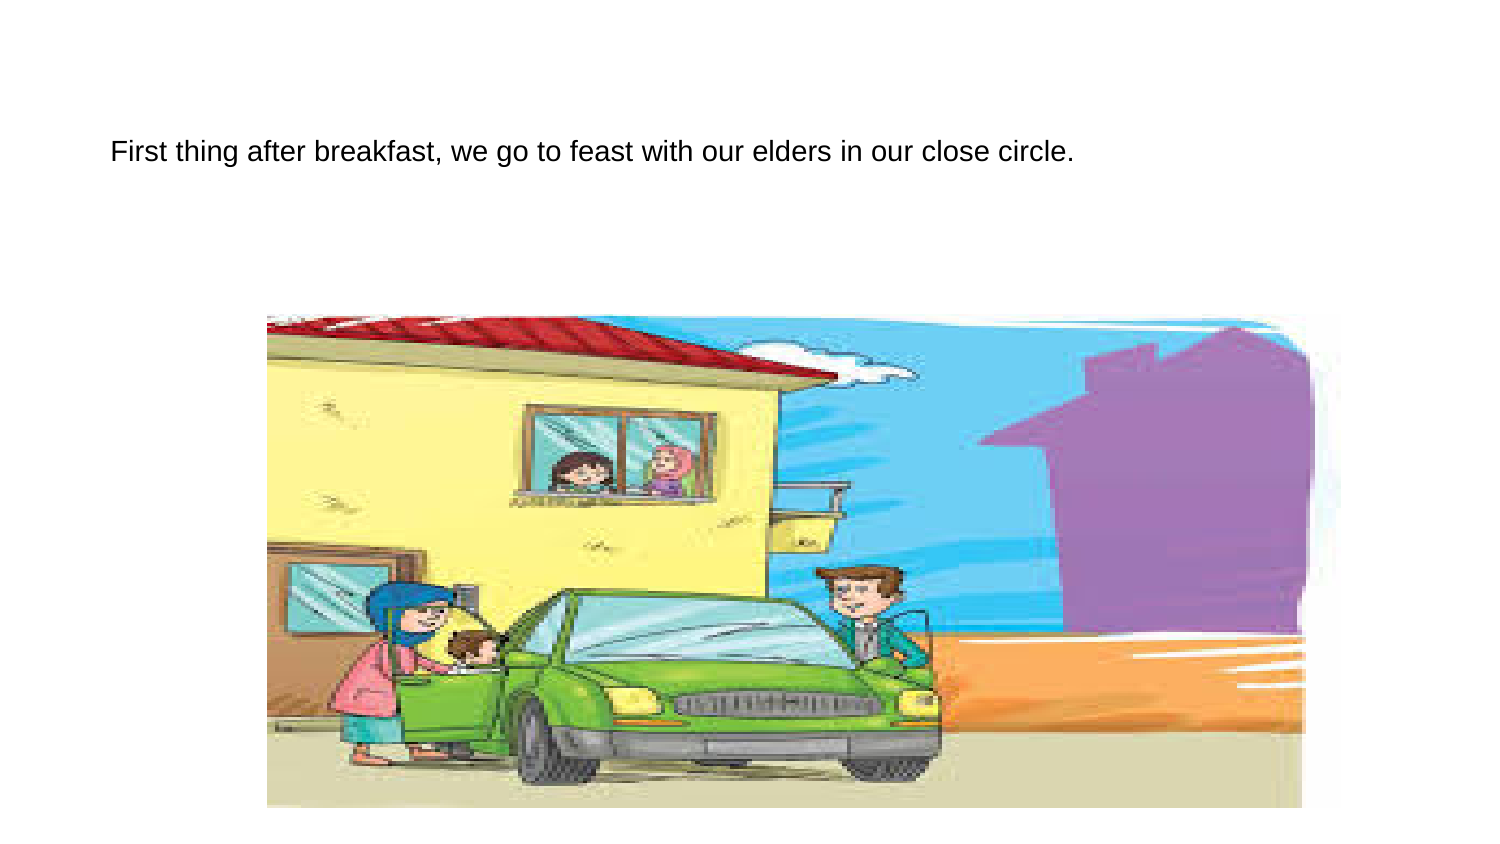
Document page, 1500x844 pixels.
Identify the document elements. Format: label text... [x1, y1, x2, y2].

text_box First thing after breakfast, we go to feast with our elders in our close circle. [95, 117, 1500, 183]
picture [267, 314, 1341, 808]
